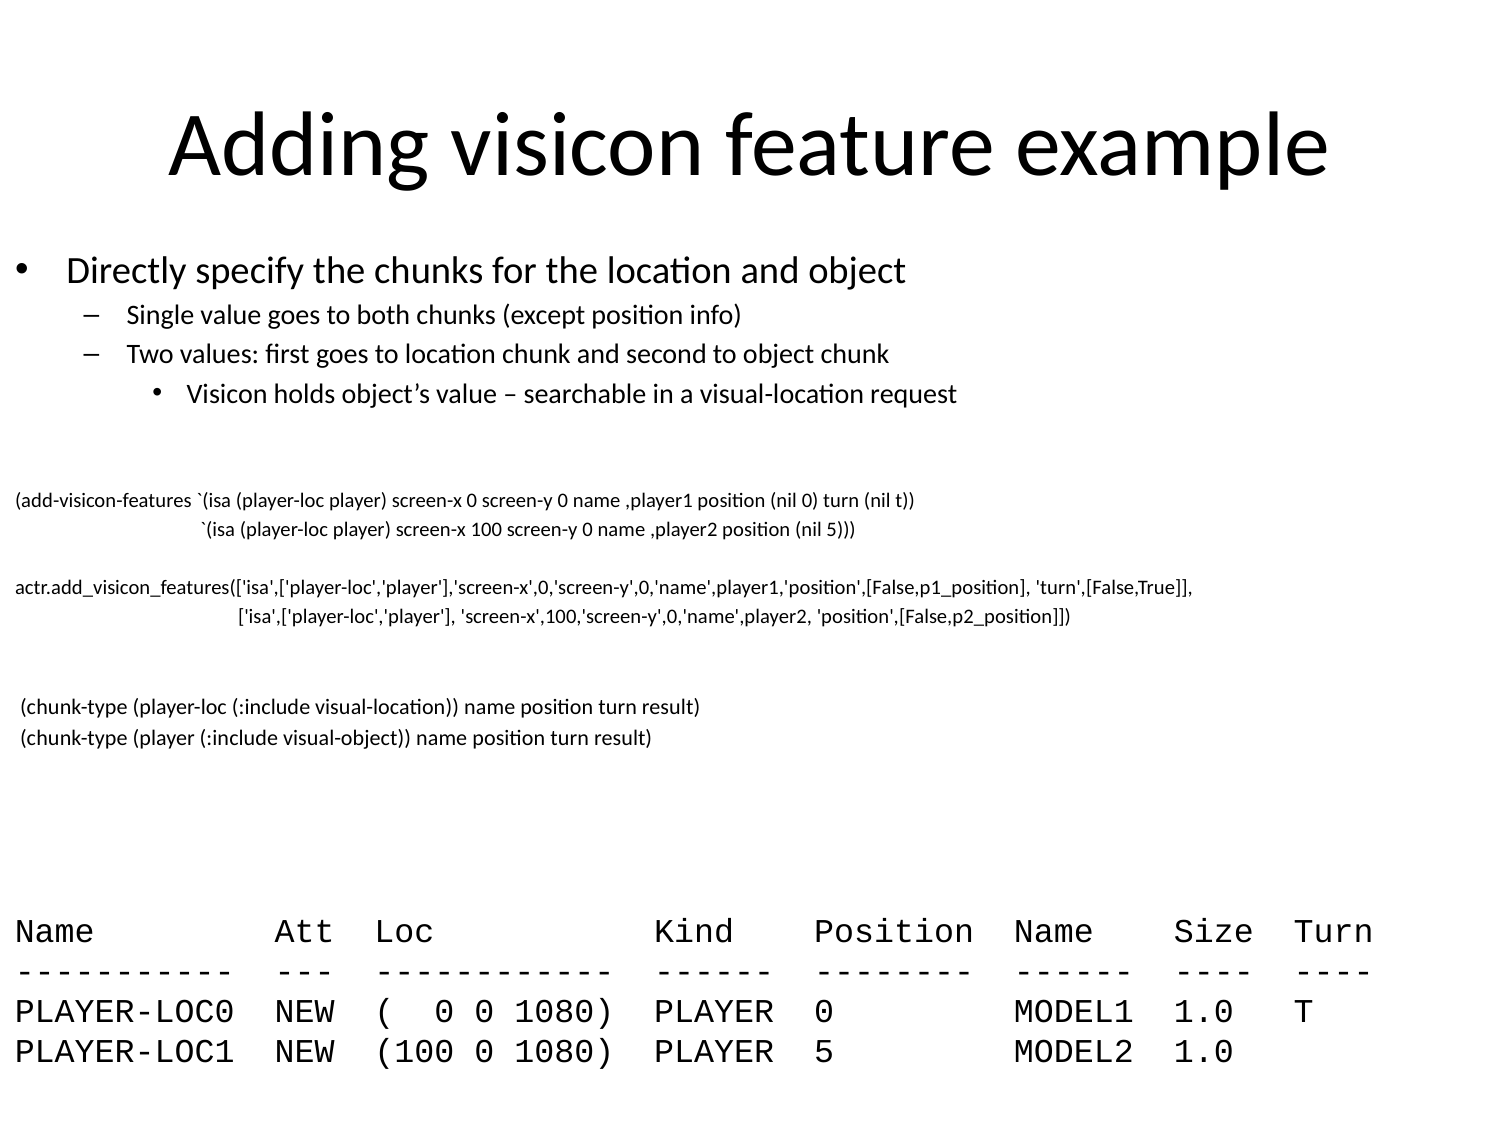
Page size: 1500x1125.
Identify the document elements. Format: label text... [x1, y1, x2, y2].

list Directly specify the chunks for the location and object Single value goes to both chunks (except position info) Two values: first goes to location chunk and second to object chunk Visicon holds object’s value – searchable in a visual-location request (add-visicon-features `(isa (player-loc player) screen-x 0 screen-y 0 name ,player1 position (nil 0) turn (nil t)) `(isa (player-loc player) screen-x 100 screen-y 0 name ,player2 position (nil 5))) actr.add_visicon_features(['isa',['player-loc','player'],'screen-x',0,'screen-y',0,'name',player1,'position',[False,p1_position], 'turn',[False,True]], ['isa',['player-loc','player'], 'screen-x',100,'screen-y',0,'name',player2, 'position',[False,p2_position]]) (chunk-type (player-loc (:include visual-location)) name position turn result) (chunk-type (player (:include visual-object)) name position turn result) [0, 237, 1500, 763]
title Adding visicon feature example [75, 45, 1425, 233]
text_box Name Att Loc Kind Position Name Size Turn ----------- --- ------------ ------ -------- ------ ---- ---- PLAYER-LOC0 NEW ( 0 0 1080) PLAYER 0 MODEL1 1.0 T PLAYER-LOC1 NEW (100 0 1080) PLAYER 5 MODEL2 1.0 [0, 811, 1448, 1077]
